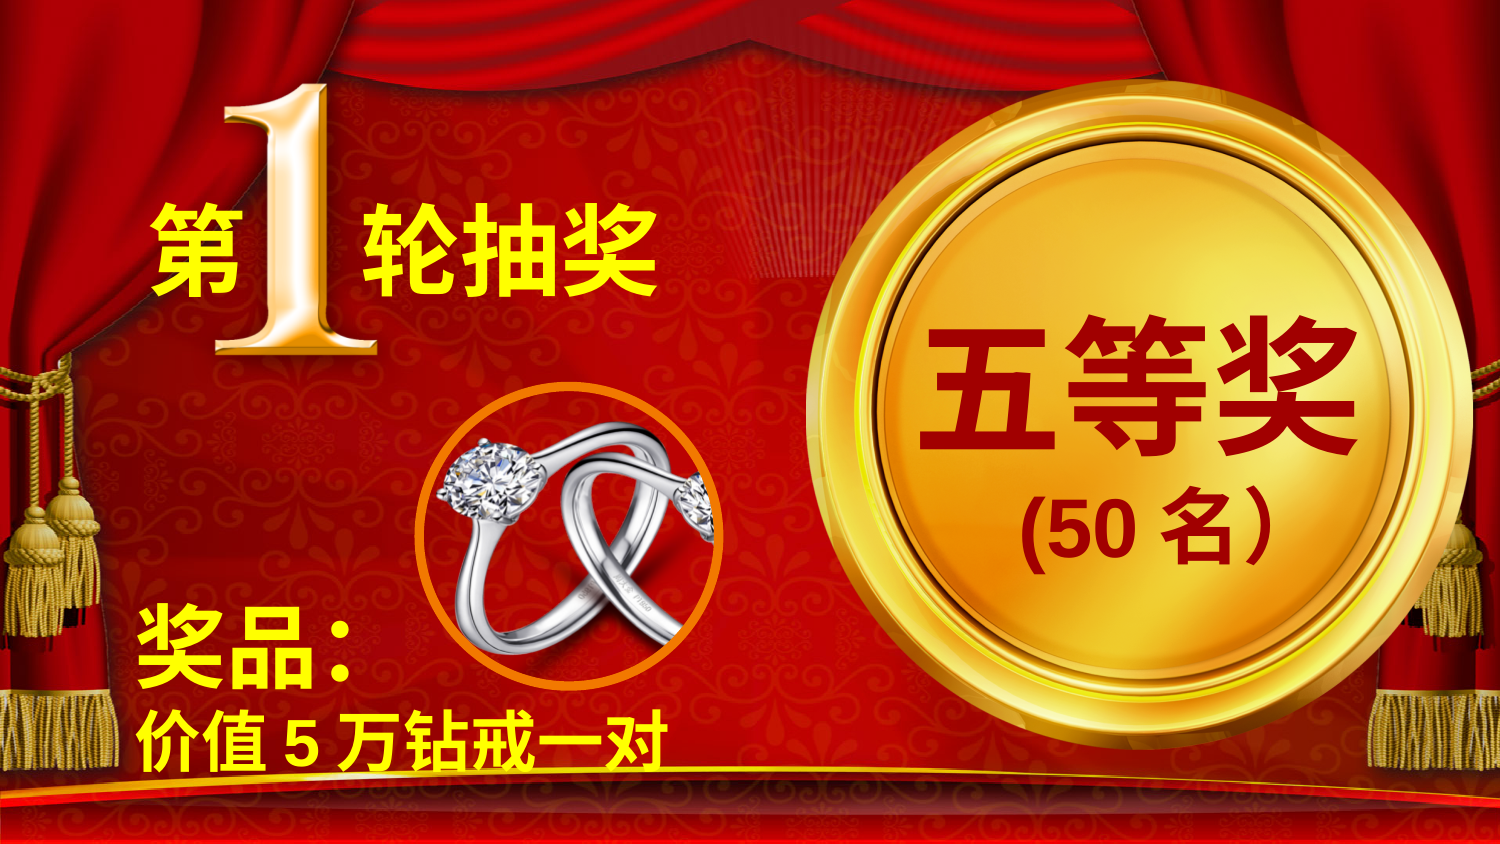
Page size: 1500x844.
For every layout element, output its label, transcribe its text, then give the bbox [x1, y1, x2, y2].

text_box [806, 78, 1500, 844]
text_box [76, 61, 731, 387]
text_box [417, 396, 721, 689]
picture [0, 0, 1500, 844]
text_box 奖品： 价值5万钻戒一对 [119, 582, 801, 788]
